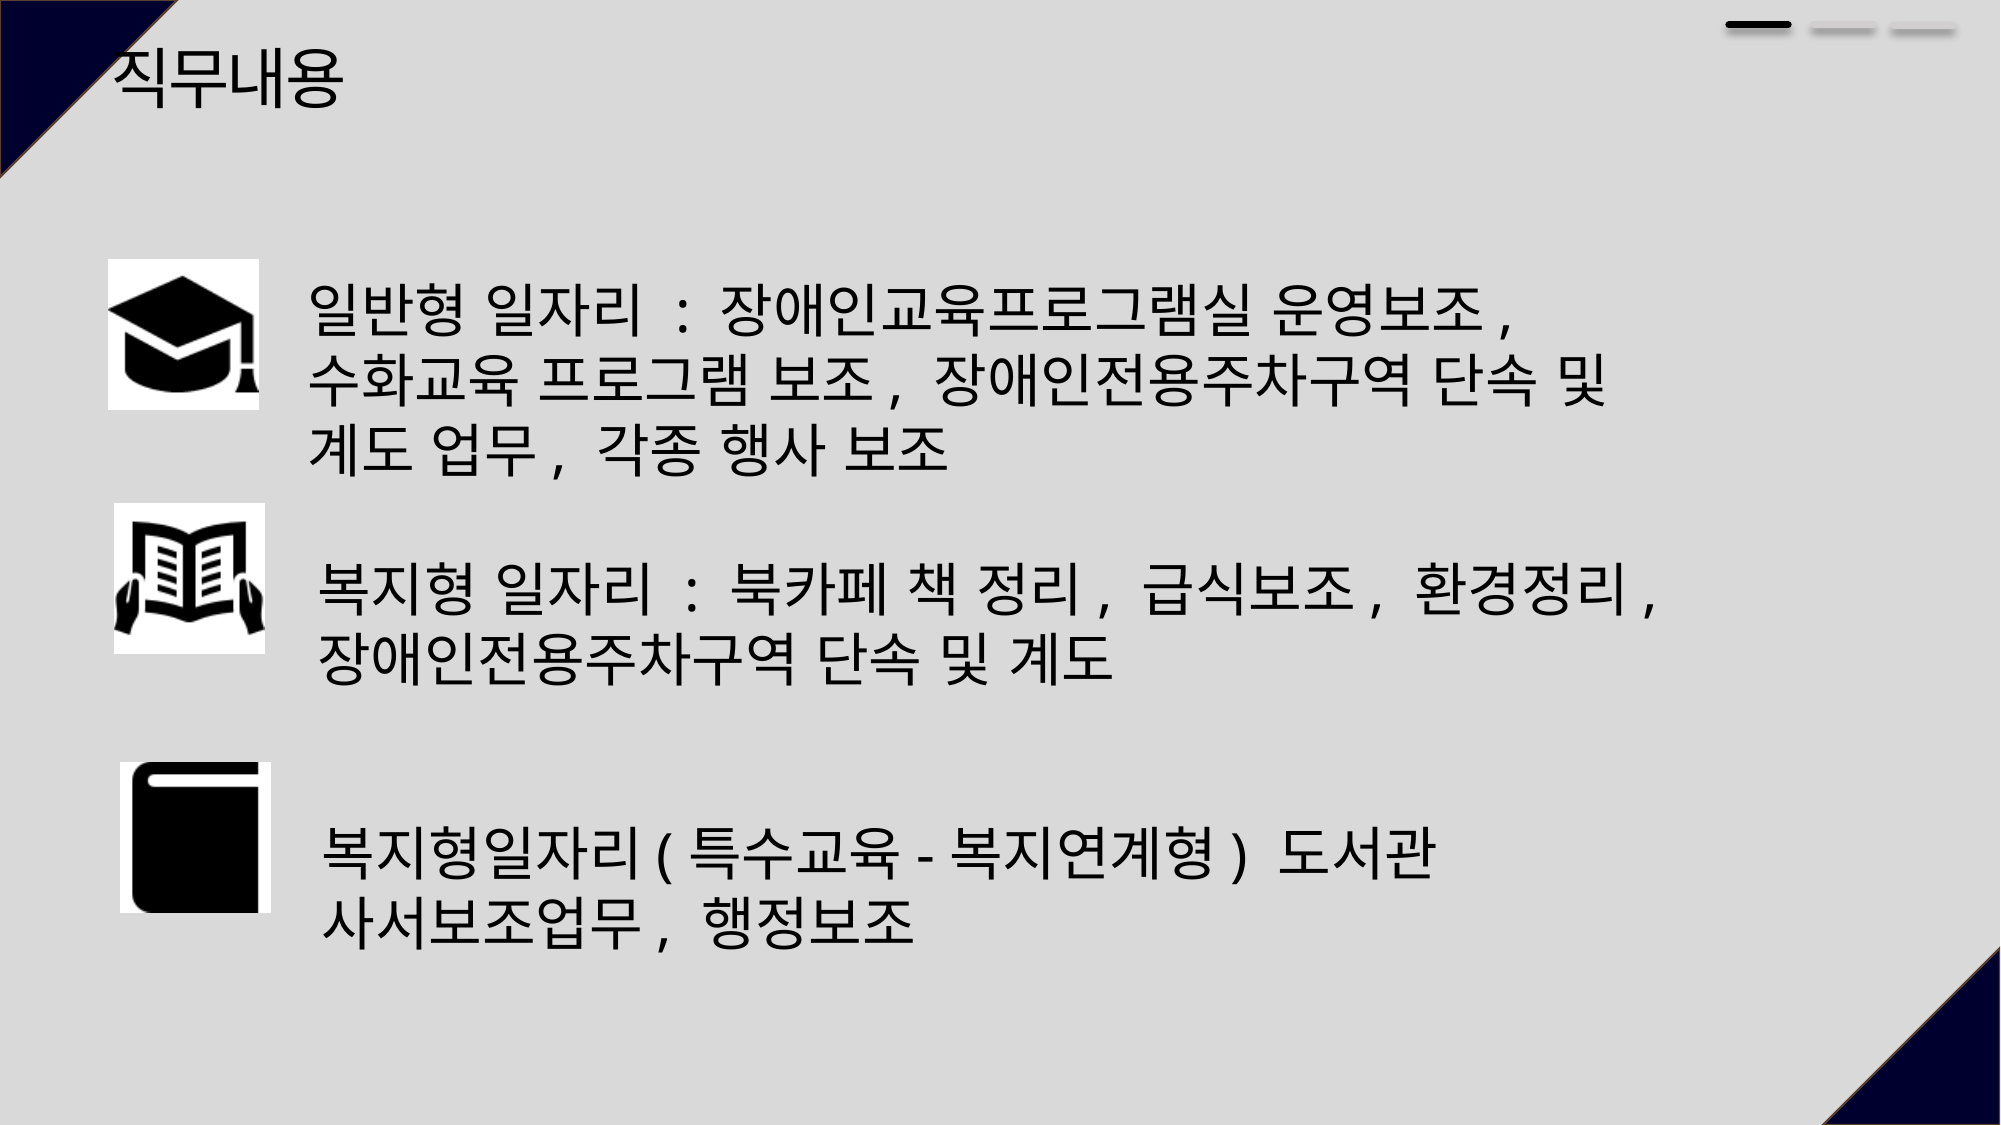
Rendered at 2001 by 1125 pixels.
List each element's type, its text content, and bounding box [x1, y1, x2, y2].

text_box 복지형일자리(특수교육-복지연계형) 도서관 사서보조업무, 행정보조 [307, 810, 1671, 965]
text_box 일반형 일자리 : 장애인교육프로그램실 운영보조, 수화교육 프로그램 보조, 장애인전용주차구역 단속 및 계도 업무, 각종 행사 보조 [292, 216, 1682, 492]
picture [114, 503, 265, 654]
text_box 직무내용 [95, 29, 362, 125]
picture [108, 259, 259, 410]
text_box 복지형 일자리 : 북카페 책 정리, 급식보조, 환경정리, 장애인전용주차구역 단속 및 계도 [302, 545, 1833, 701]
picture [120, 762, 271, 913]
